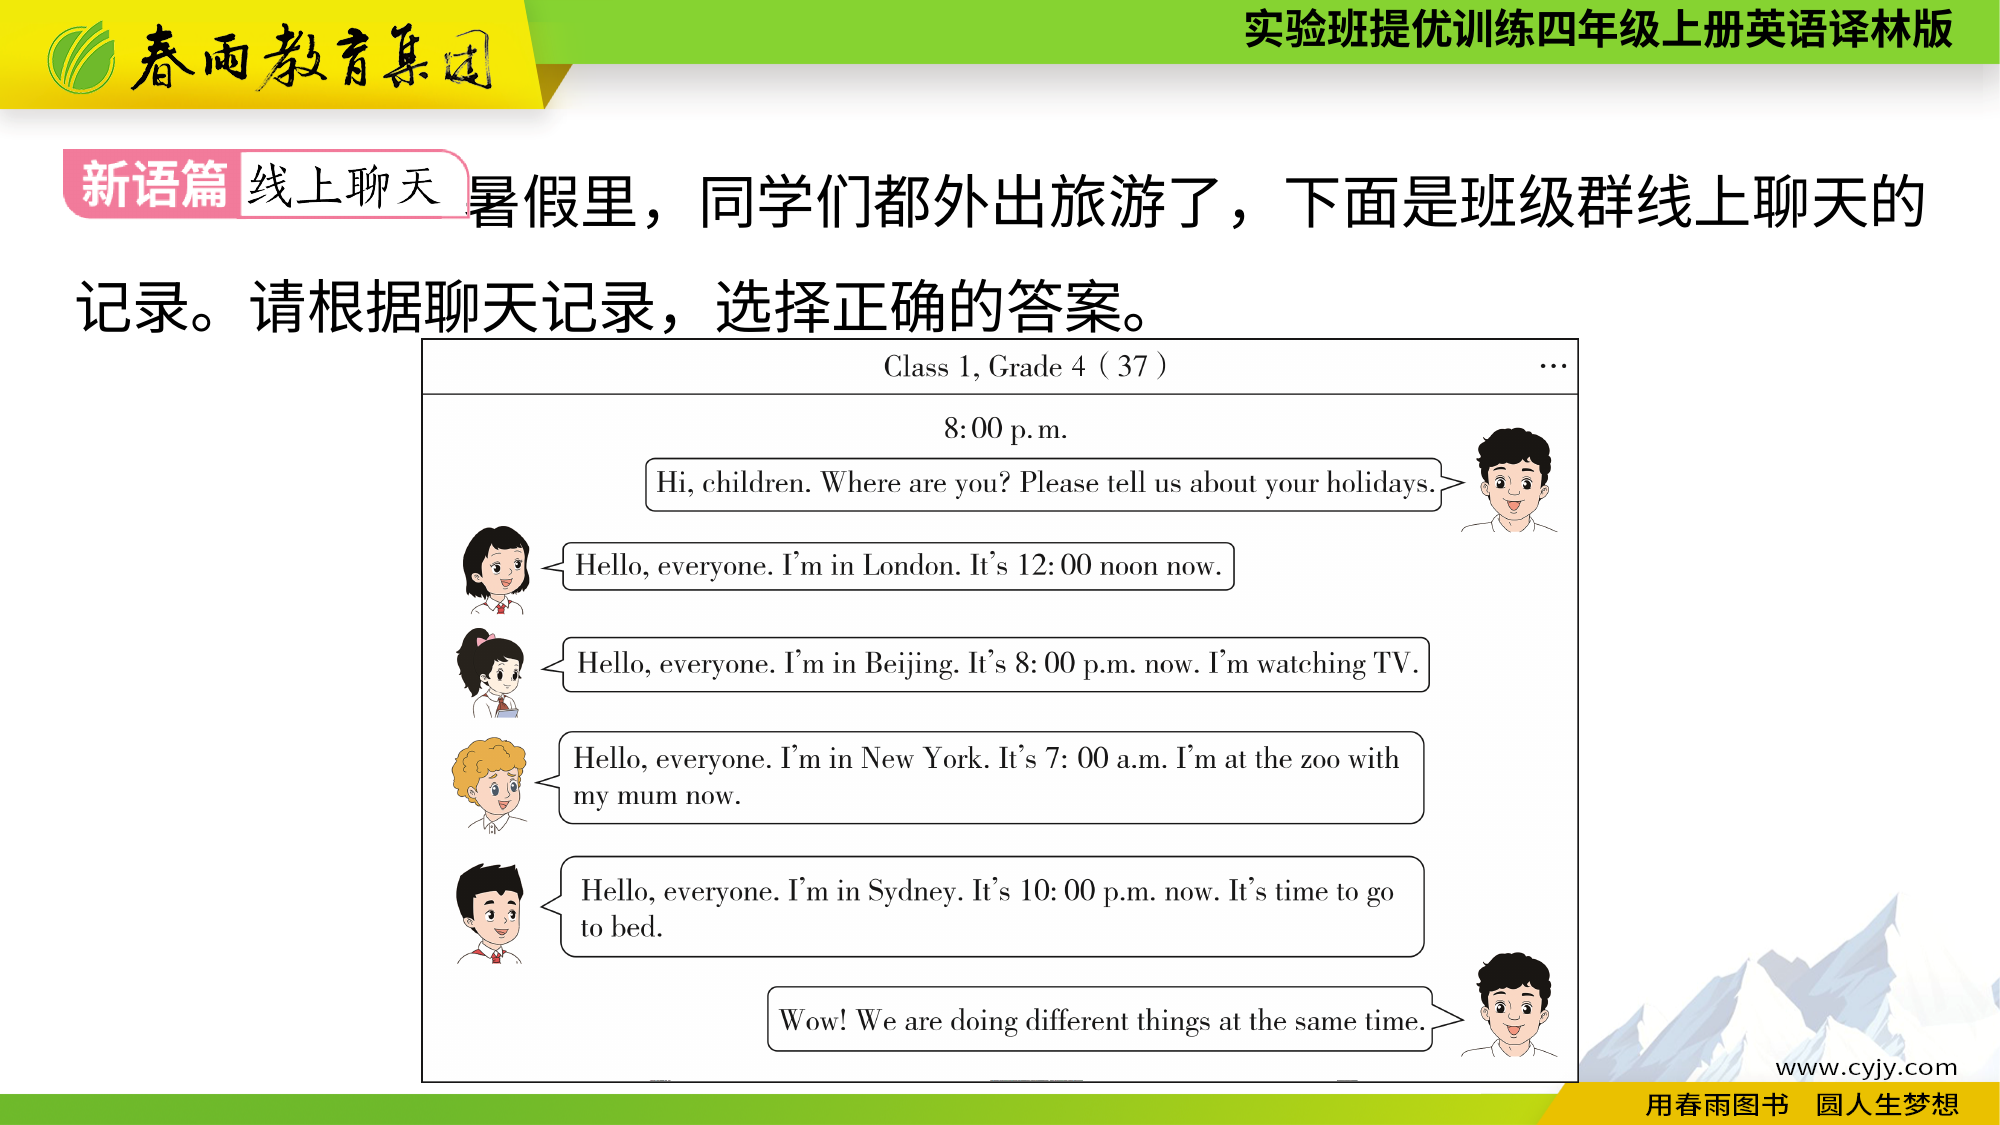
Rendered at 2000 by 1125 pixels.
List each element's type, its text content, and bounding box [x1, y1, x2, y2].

list 暑假里，同学们都外出旅游了，下面是班级群线上聊天的记录。请根据聊天记录，选择正确的答案。 [59, 122, 1944, 350]
picture [0, 0, 2000, 1125]
